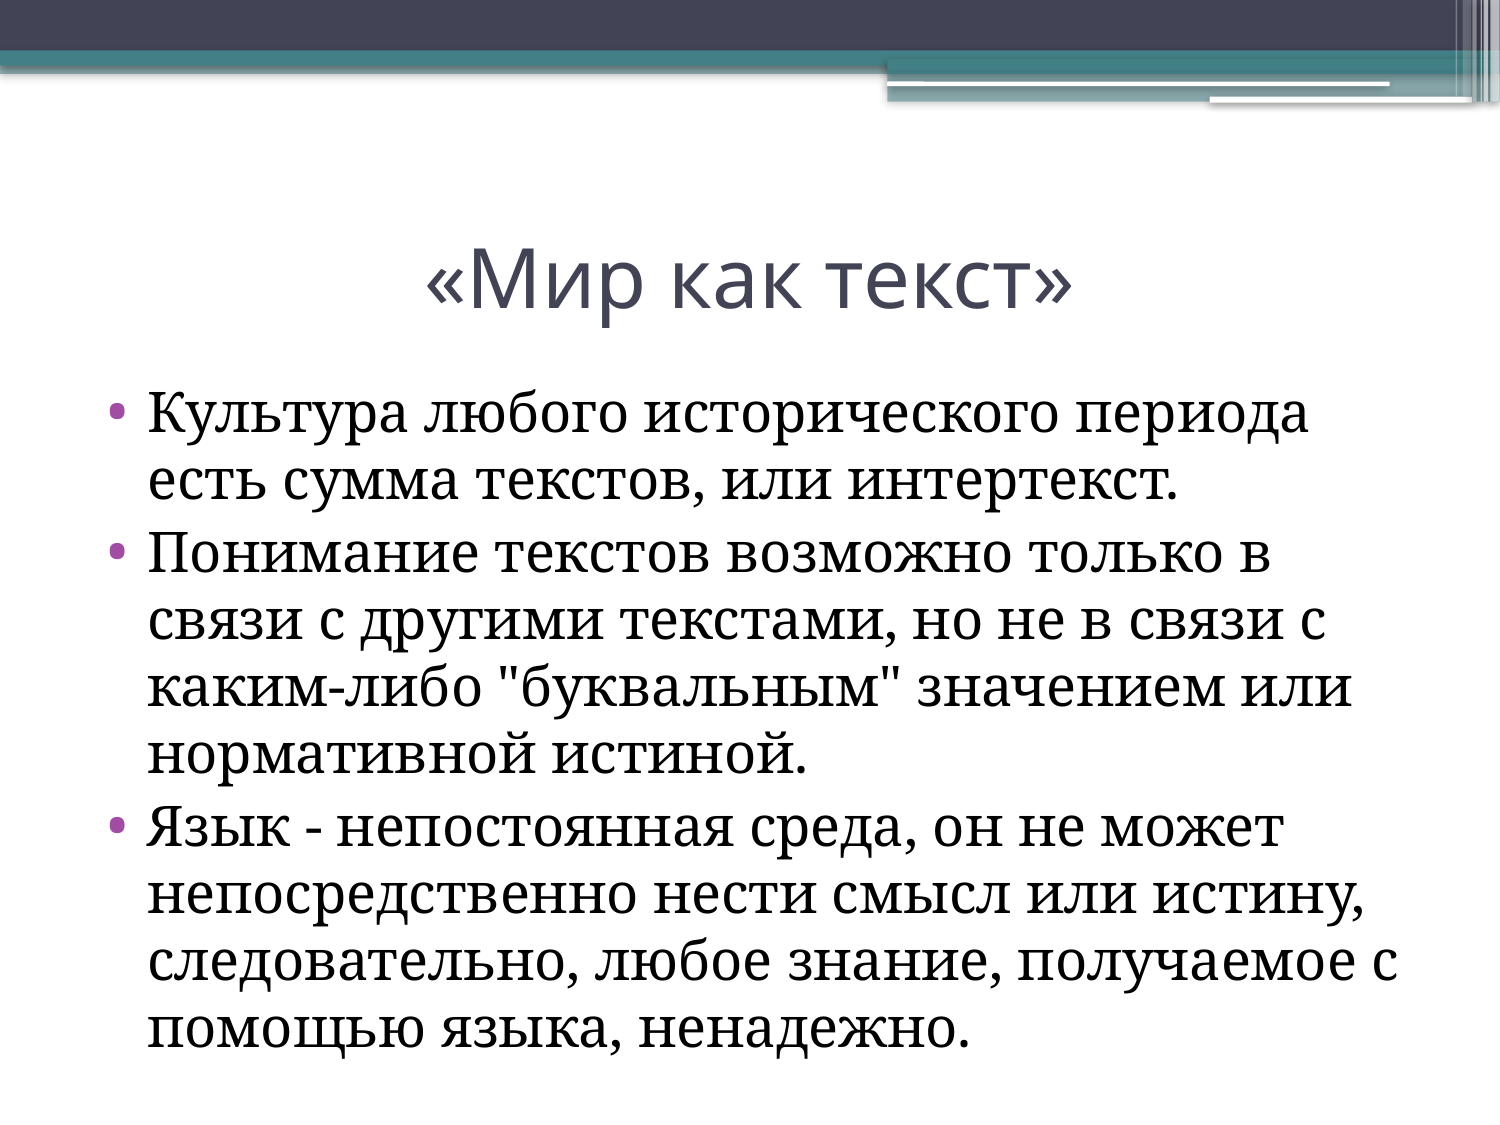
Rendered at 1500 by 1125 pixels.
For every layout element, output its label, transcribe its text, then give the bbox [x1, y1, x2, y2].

title «Мир как текст» [75, 187, 1425, 363]
list Культура любого исторического периода есть сумма текстов, или интертекст. Понимание текстов возможно только в связи с другими текстами, но не в связи с каким-либо "буквальным" значением или нормативной истиной. Язык - непостоянная среда, он не может непосредственно нести смысл или истину, следовательно, любое знание, получаемое с помощью языка, ненадежно. [75, 368, 1425, 1079]
